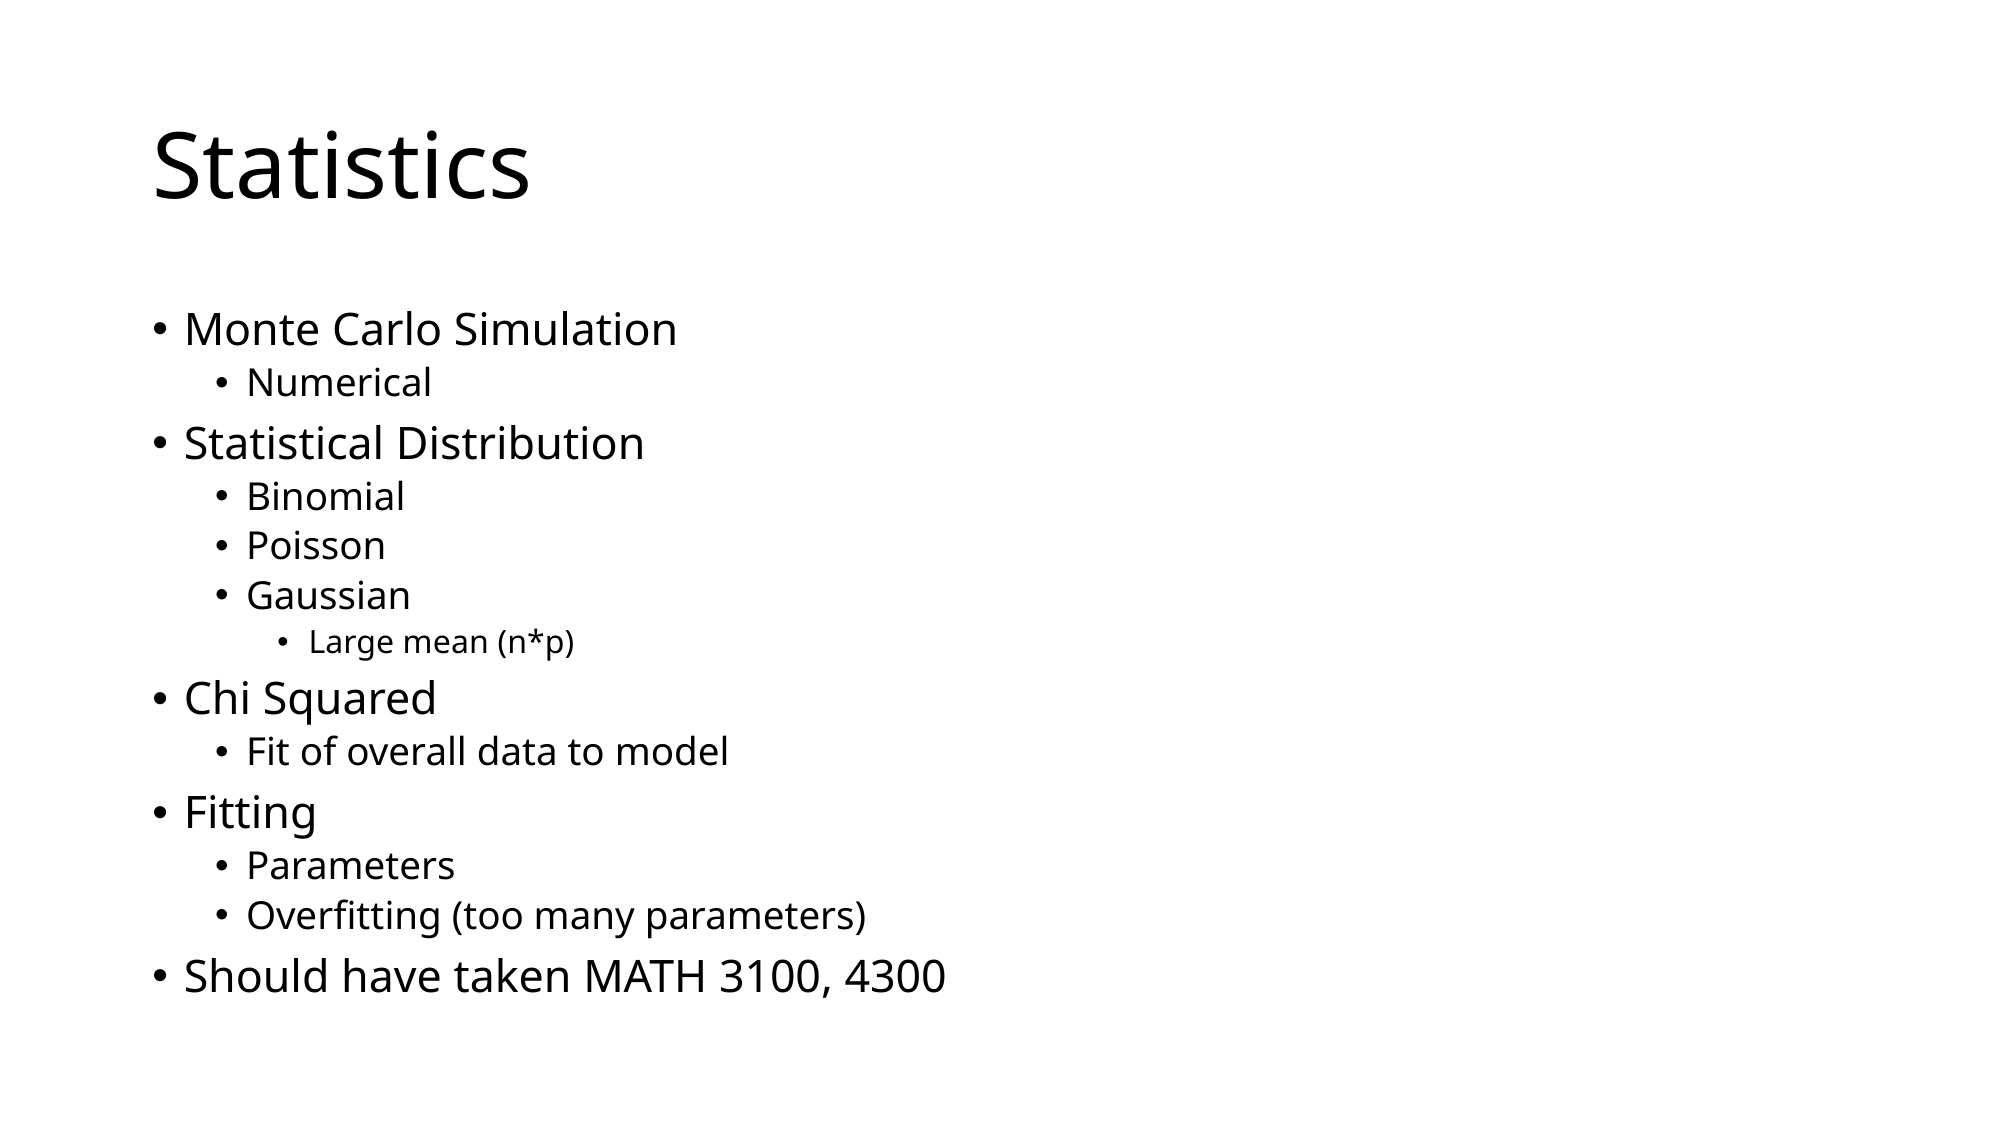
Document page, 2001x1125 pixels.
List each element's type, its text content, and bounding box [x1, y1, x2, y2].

list Monte Carlo Simulation Numerical Statistical Distribution Binomial Poisson Gaussian Large mean (n*p) Chi Squared Fit of overall data to model Fitting Parameters Overfitting (too many parameters) Should have taken MATH 3100, 4300 [137, 299, 1863, 1014]
title Statistics [137, 59, 1863, 278]
